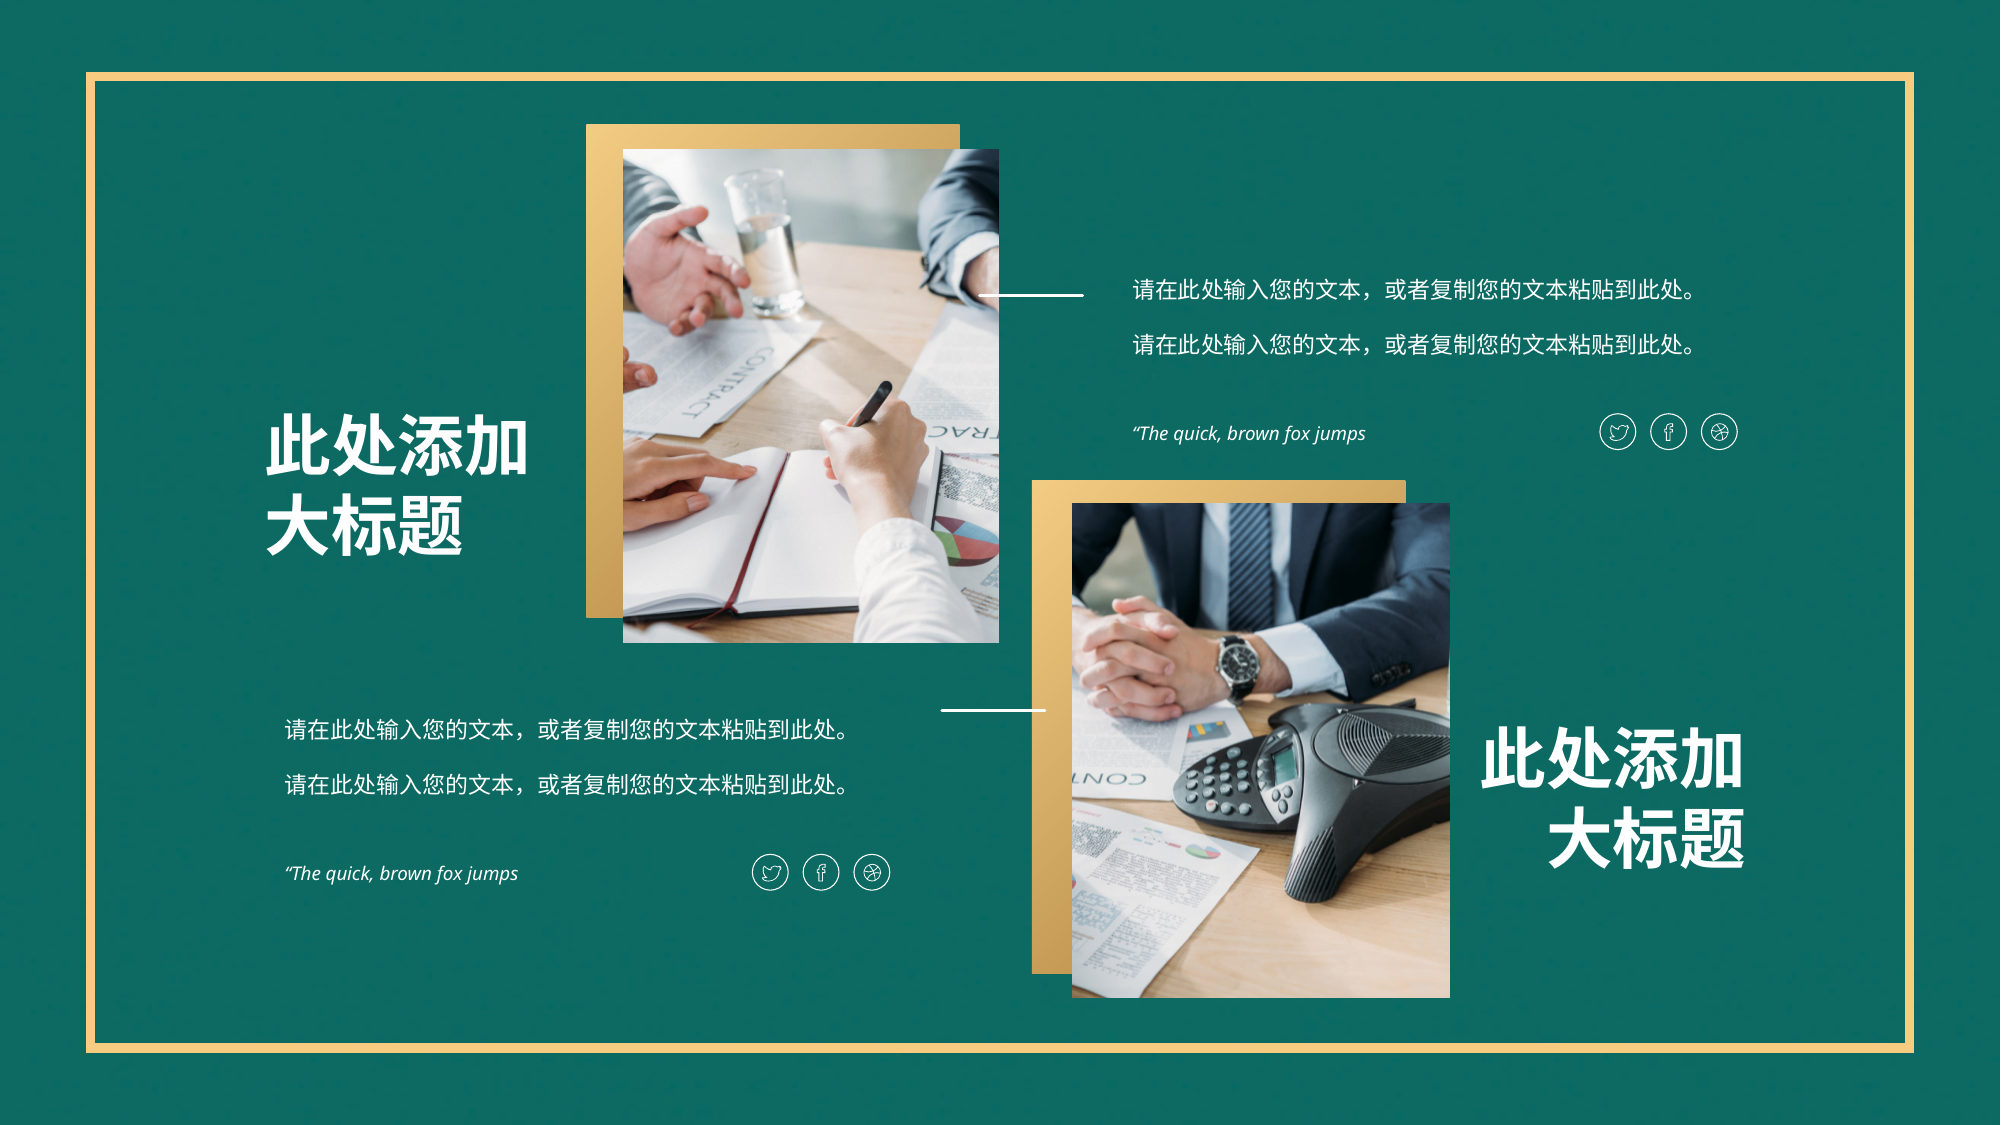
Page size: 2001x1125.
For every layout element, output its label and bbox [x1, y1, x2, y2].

picture [0, 0, 2000, 1125]
text_box [1599, 413, 1738, 450]
text_box [752, 854, 890, 891]
